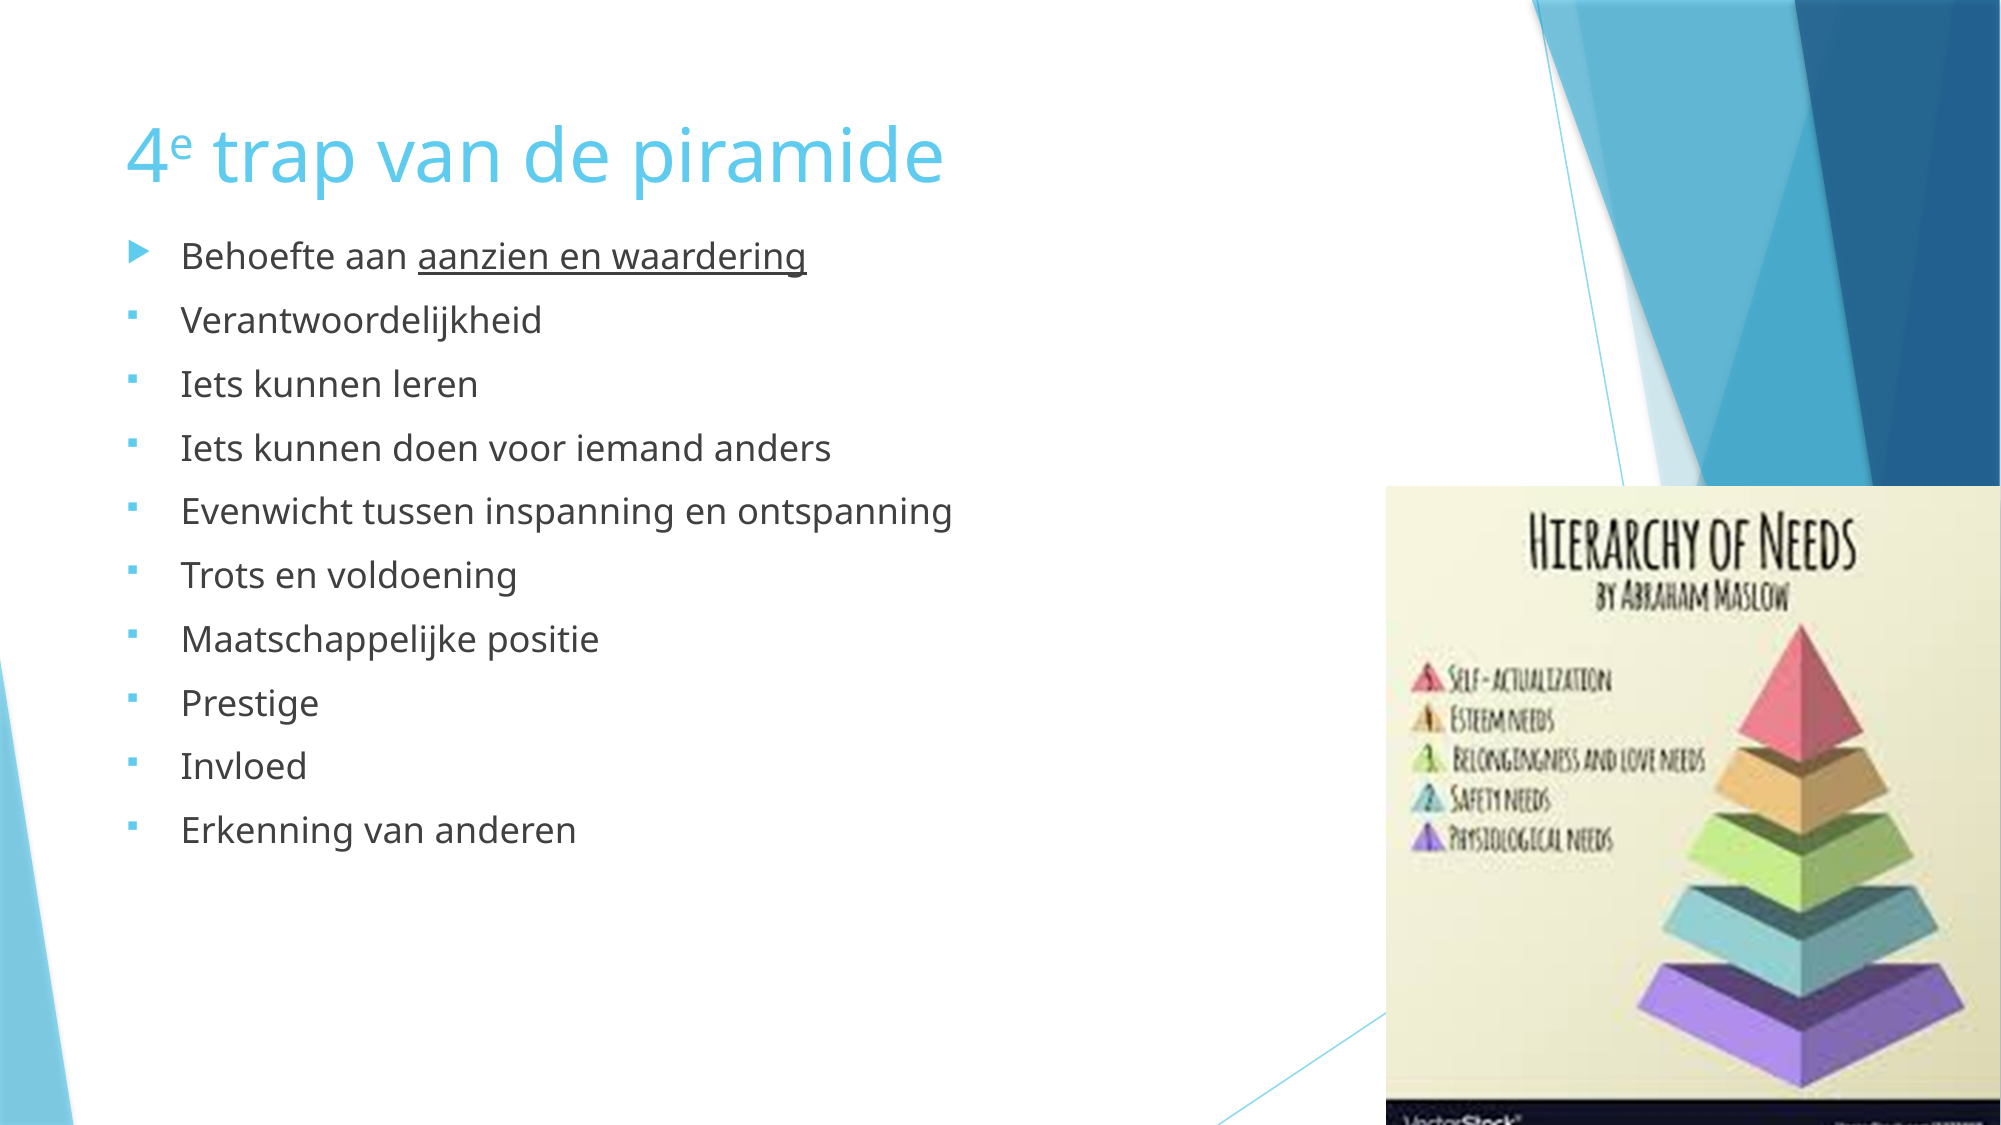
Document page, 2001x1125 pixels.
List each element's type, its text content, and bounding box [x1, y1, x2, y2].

title 4e trap van de piramide [111, 99, 1522, 225]
picture [1386, 486, 2000, 1125]
list Behoefte aan aanzien en waardering Verantwoordelijkheid Iets kunnen leren Iets kunnen doen voor iemand anders Evenwicht tussen inspanning en ontspanning Trots en voldoening Maatschappelijke positie Prestige Invloed Erkenning van anderen [111, 225, 1522, 863]
